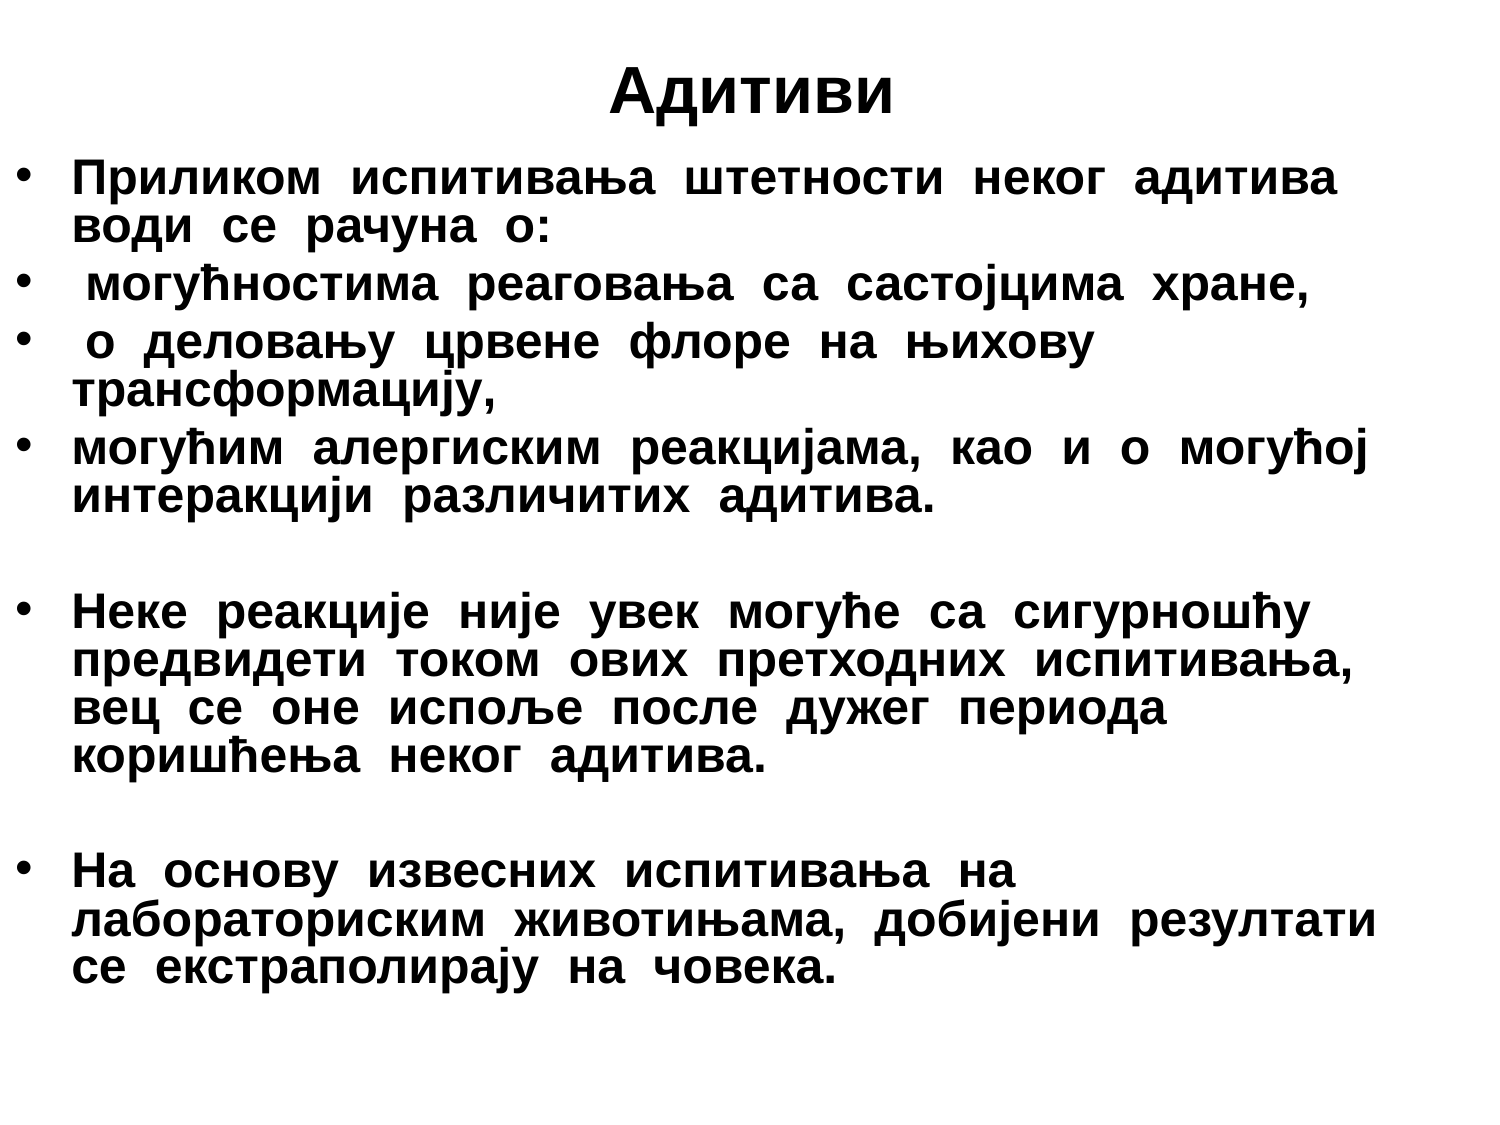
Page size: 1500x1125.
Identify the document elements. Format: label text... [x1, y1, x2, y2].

list Приликом испитивања штетности неког адитива води се рачуна о: могућностима реаговања са састојцима хране, о деловању црвене флоре на њихову трансформацију, могућим алергиским реакцијама, као и о могућој интеракцији различитих адитива. Неке реакције није увек могуће са сигурношћу предвидети током ових претходних испитивања, вец се оне испоље после дужег периода коришћења неког адитива. На основу извесних испитивања на лабораториским животињама, добијени резултати се екстраполирају на човека. [0, 148, 1436, 892]
text_box Адитиви [76, 54, 1427, 127]
